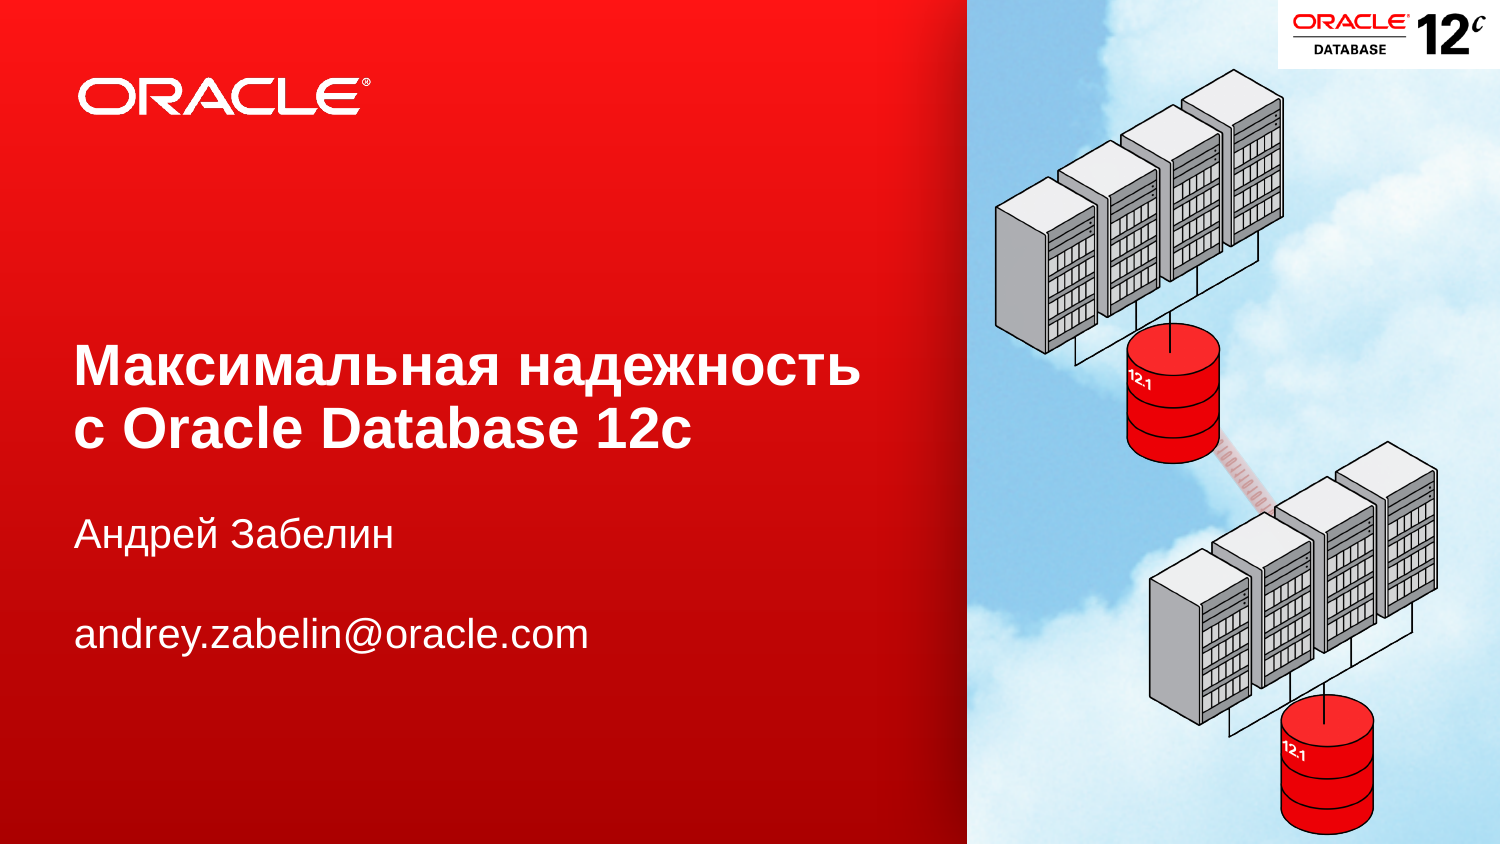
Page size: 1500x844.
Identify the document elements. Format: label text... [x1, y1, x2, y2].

picture [966, 0, 1500, 844]
list Андрей Забелин andrey.zabelin@oracle.com [73, 507, 899, 680]
title Максимальная надежность с Oracle Database 12с [74, 259, 899, 462]
picture [42, 41, 396, 151]
